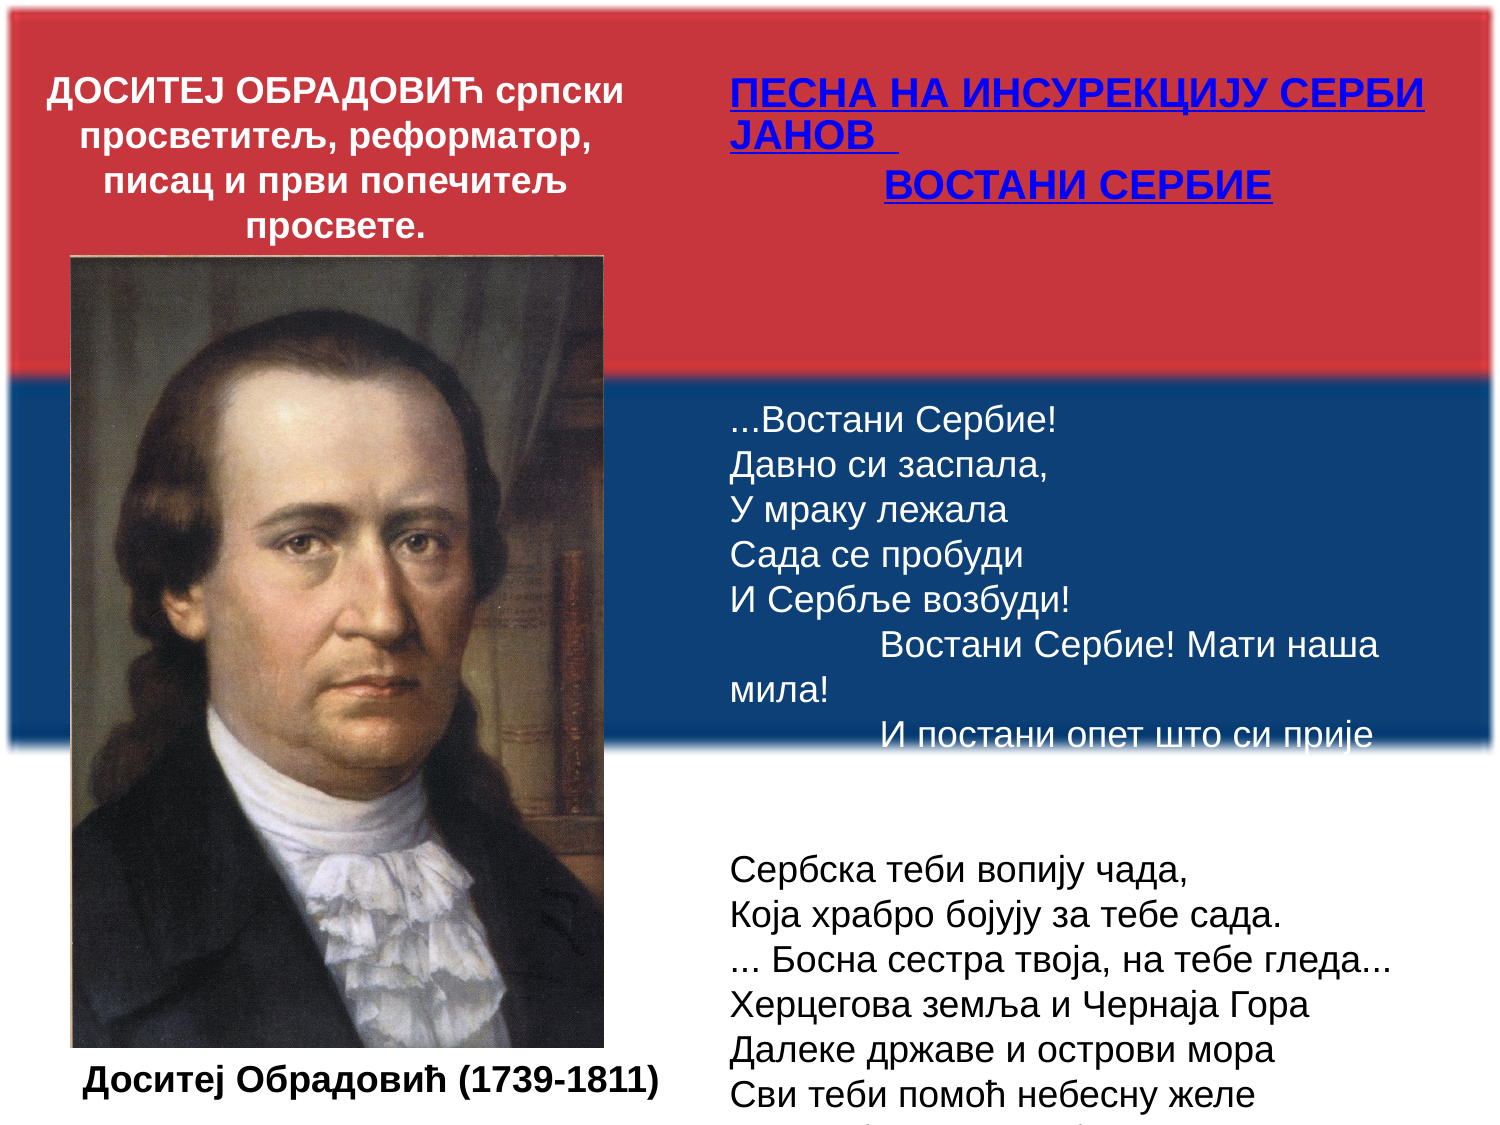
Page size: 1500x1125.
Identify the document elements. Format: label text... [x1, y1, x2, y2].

text_box Доситеј Обрадовић (1739-1811) [25, 1047, 717, 1108]
text_box ...Востани Сербие! Давно си заспала, У мраку лежала Сада се пробуди И Сербље возбуди! Востани Сербие! Мати наша мила! И постани опет што си прије била... Сербска теби вопију чада, Која храбро бојују за тебе сада. ... Босна сестра твоја, на тебе гледа... Херцегова земља и Чернаја Гора Далеке државе и острови мора Сви теби помоћ небесну желе Све добре душе теби се веселе. [714, 387, 1442, 1125]
text_box ДОСИТЕЈ ОБРАДОВИЋ српски просветитељ, реформатор, писац и први попечитељ просвете. [25, 58, 646, 254]
text_box ПЕСНА НА ИНСУРЕКЦИЈУ СЕРБИЈАНОВ ВОСТАНИ СЕРБИЕ [714, 58, 1442, 174]
picture [0, 0, 1500, 1125]
